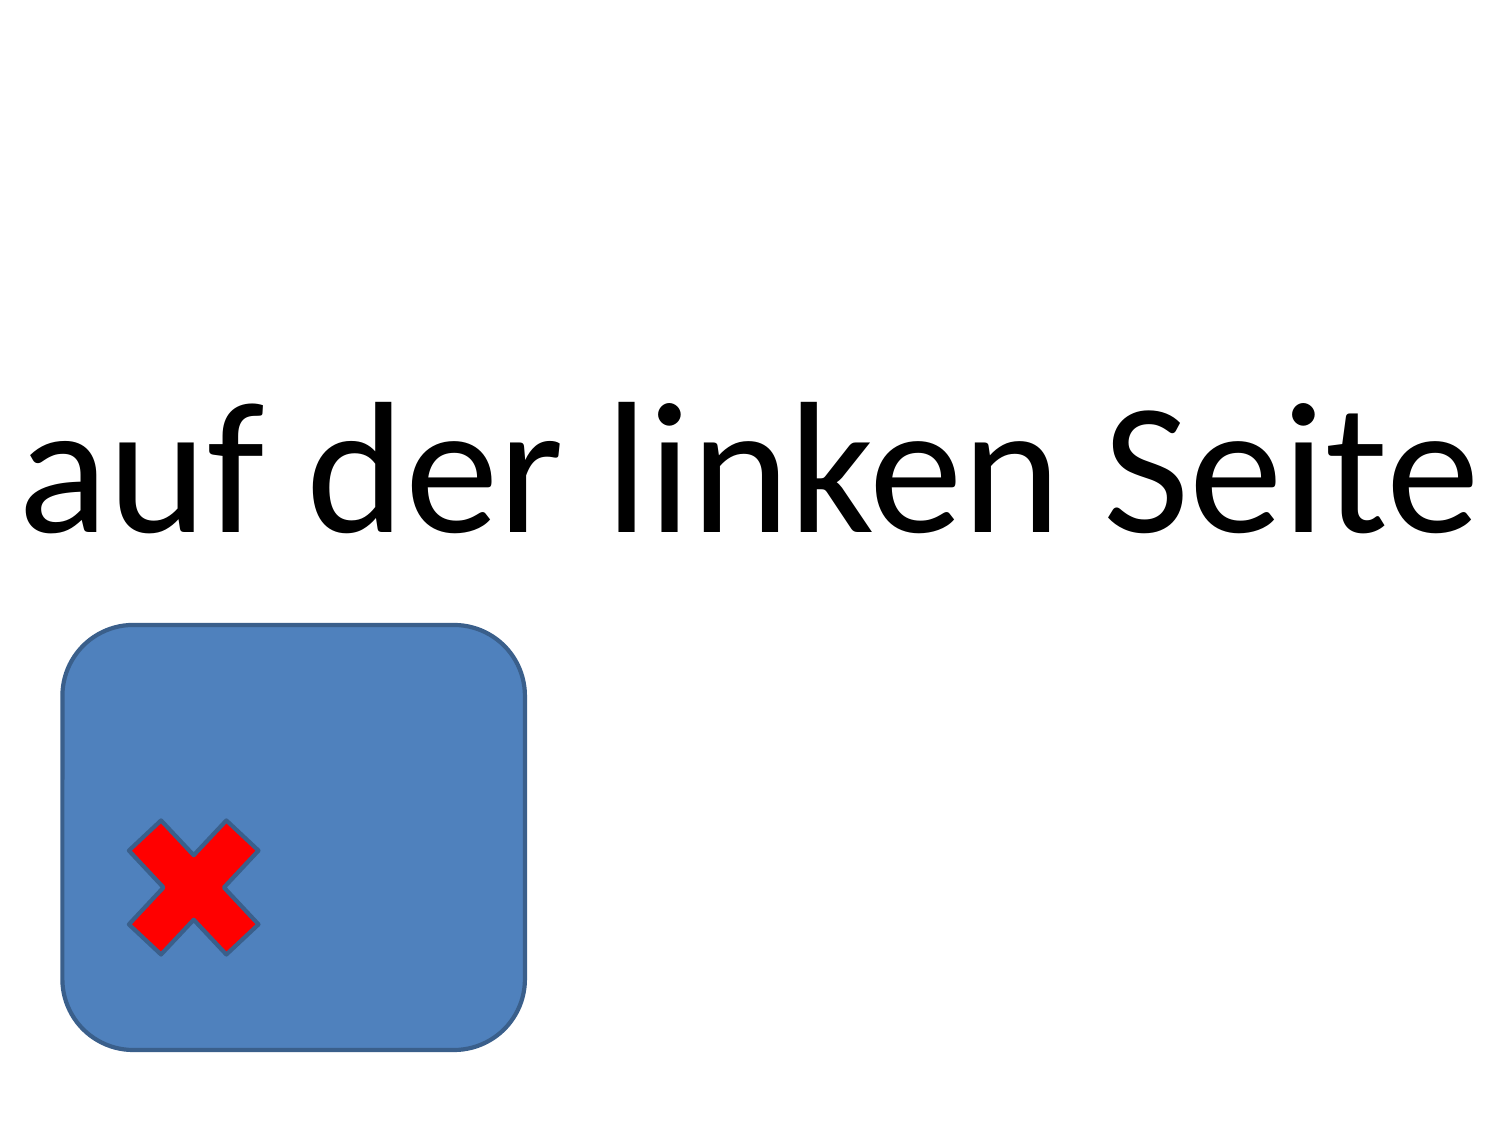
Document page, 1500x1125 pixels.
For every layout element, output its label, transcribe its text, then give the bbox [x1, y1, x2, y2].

text_box [126, 818, 261, 957]
text_box auf der linken Seite [0, 337, 1500, 578]
text_box [60, 622, 528, 1053]
